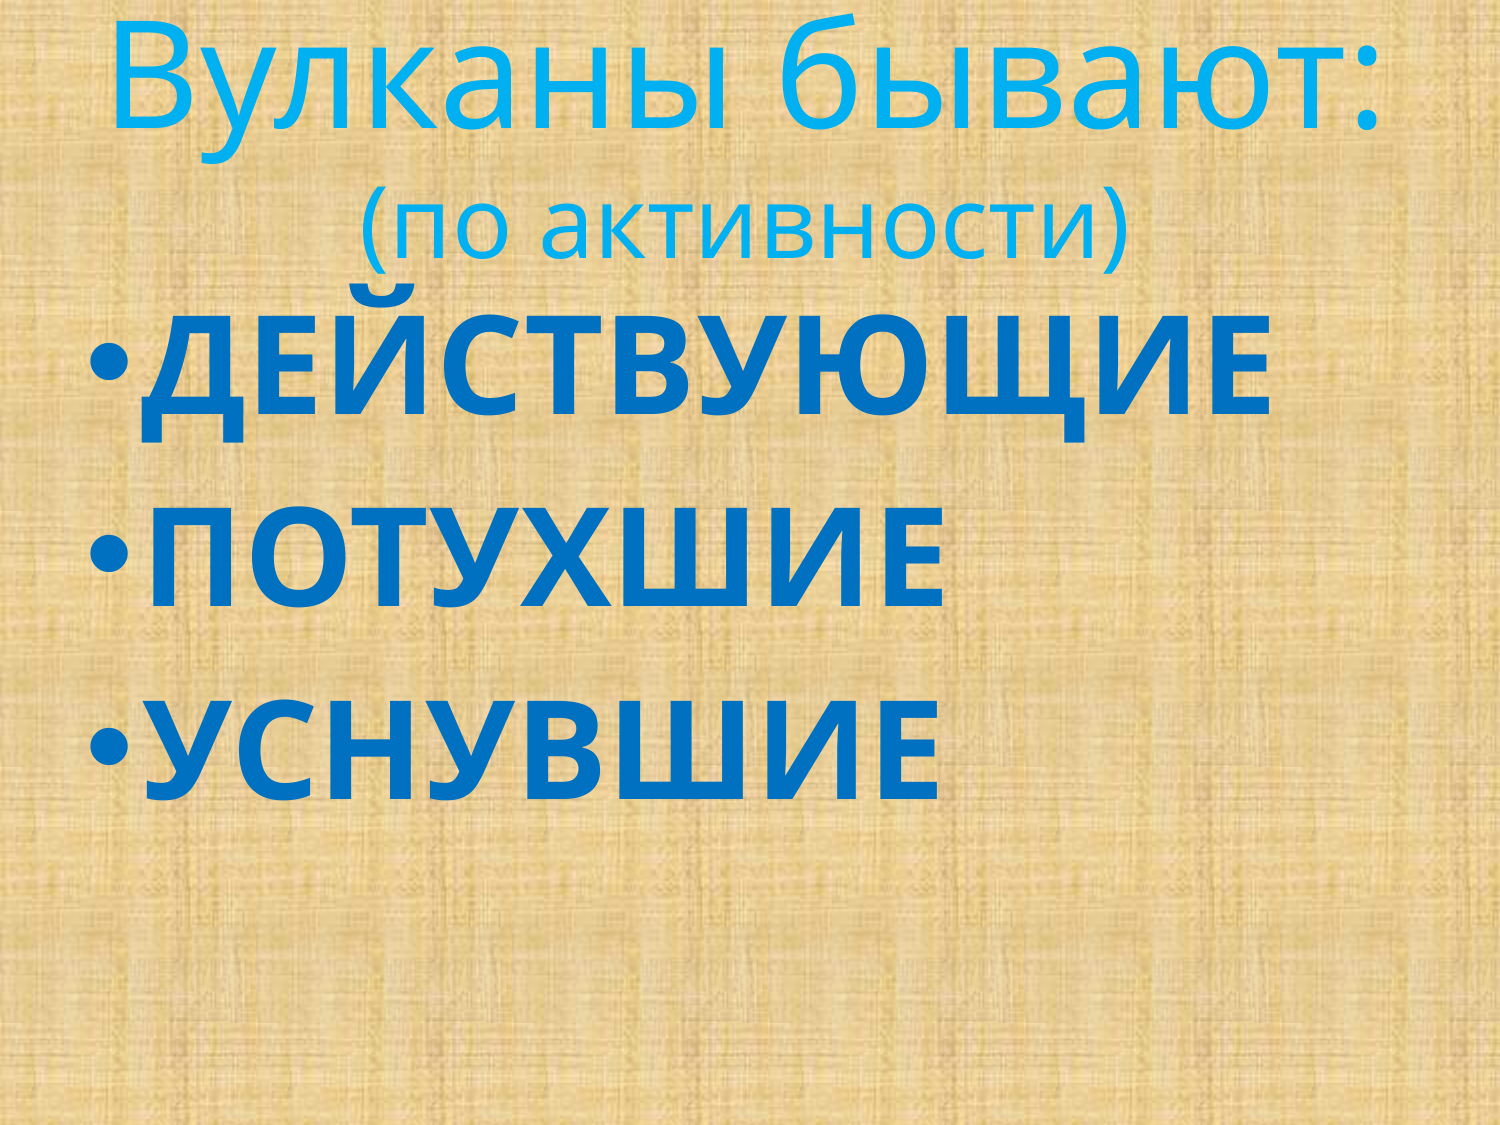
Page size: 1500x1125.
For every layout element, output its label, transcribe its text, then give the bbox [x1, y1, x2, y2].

title Вулканы бывают: (по активности) [70, 35, 1421, 223]
picture [0, 0, 1500, 1125]
list ДЕЙСТВУЮЩИЕ ПОТУХШИЕ УСНУВШИЕ [70, 269, 1421, 1012]
